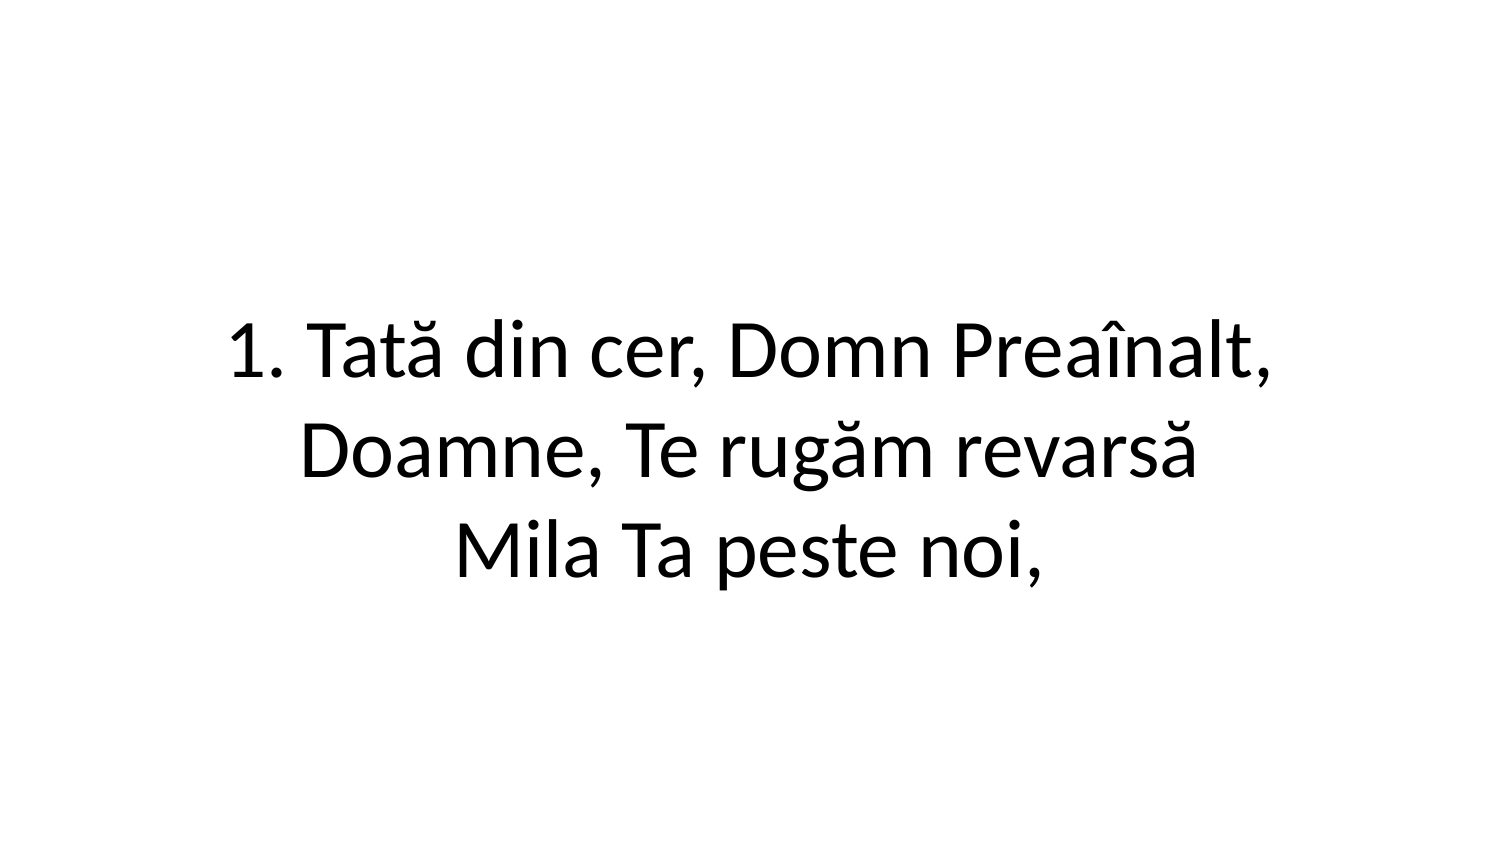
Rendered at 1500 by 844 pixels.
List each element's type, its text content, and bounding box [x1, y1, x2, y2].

text_box 1. Tată din cer, Domn Preaînalt, Doamne, Te rugăm revarsă Mila Ta peste noi, [209, 242, 1291, 602]
